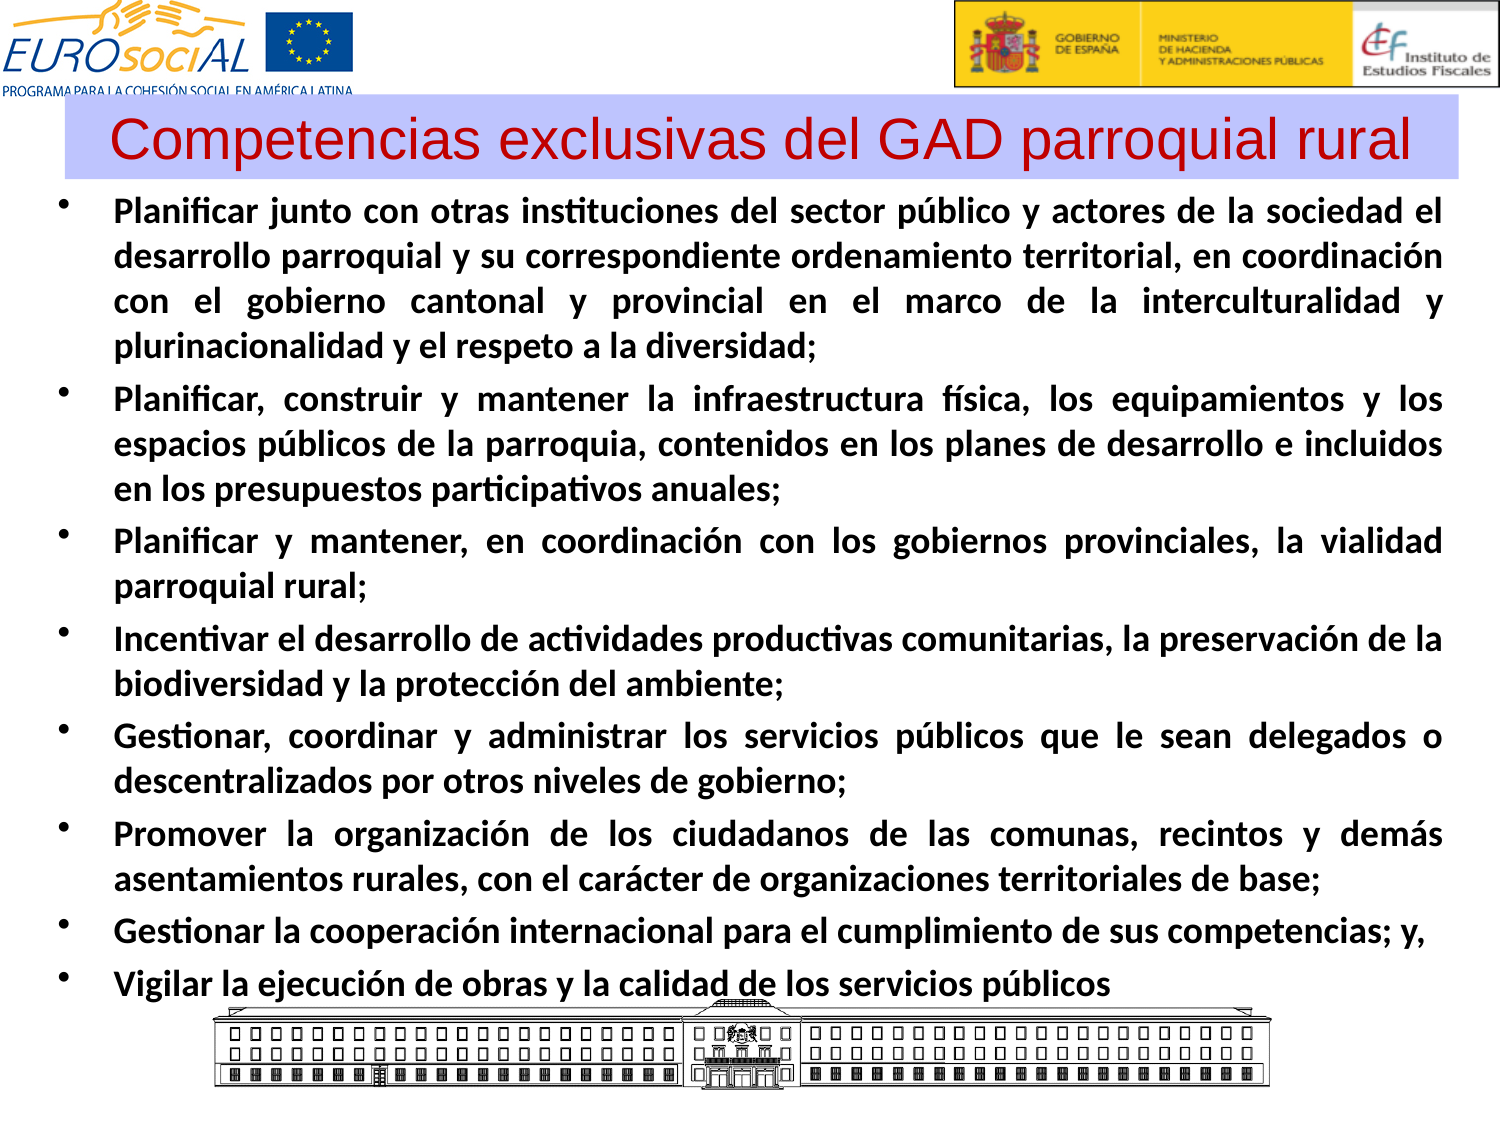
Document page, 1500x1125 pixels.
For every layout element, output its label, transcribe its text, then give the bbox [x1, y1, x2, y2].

picture [212, 999, 1272, 1090]
picture [0, 0, 354, 97]
text_box Competencias exclusivas del GAD parroquial rural [64, 94, 1459, 180]
list Planificar junto con otras instituciones del sector público y actores de la sociedad el desarrollo parroquial y su correspondiente ordenamiento territorial, en coordinación con el gobierno cantonal y provincial en el marco de la interculturalidad y plurinacionalidad y el respeto a la diversidad; Planificar, construir y mantener la infraestructura física, los equipamientos y los espacios públicos de la parroquia, contenidos en los planes de desarrollo e incluidos en los presupuestos participativos anuales; Planificar y mantener, en coordinación con los gobiernos provinciales, la vialidad parroquial rural; Incentivar el desarrollo de actividades productivas comunitarias, la preservación de la biodiversidad y la protección del ambiente; Gestionar, coordinar y administrar los servicios públicos que le sean delegados o descentralizados por otros niveles de gobierno; Promover la organización de los ciudadanos de las comunas, recintos y demás asentamientos rurales, con el carácter de organizaciones territoriales de base; Gestionar la cooperación internacional para el cumplimiento de sus competencias; y, Vigilar la ejecución de obras y la calidad de los servicios públicos [42, 178, 1460, 792]
picture [954, 0, 1500, 89]
